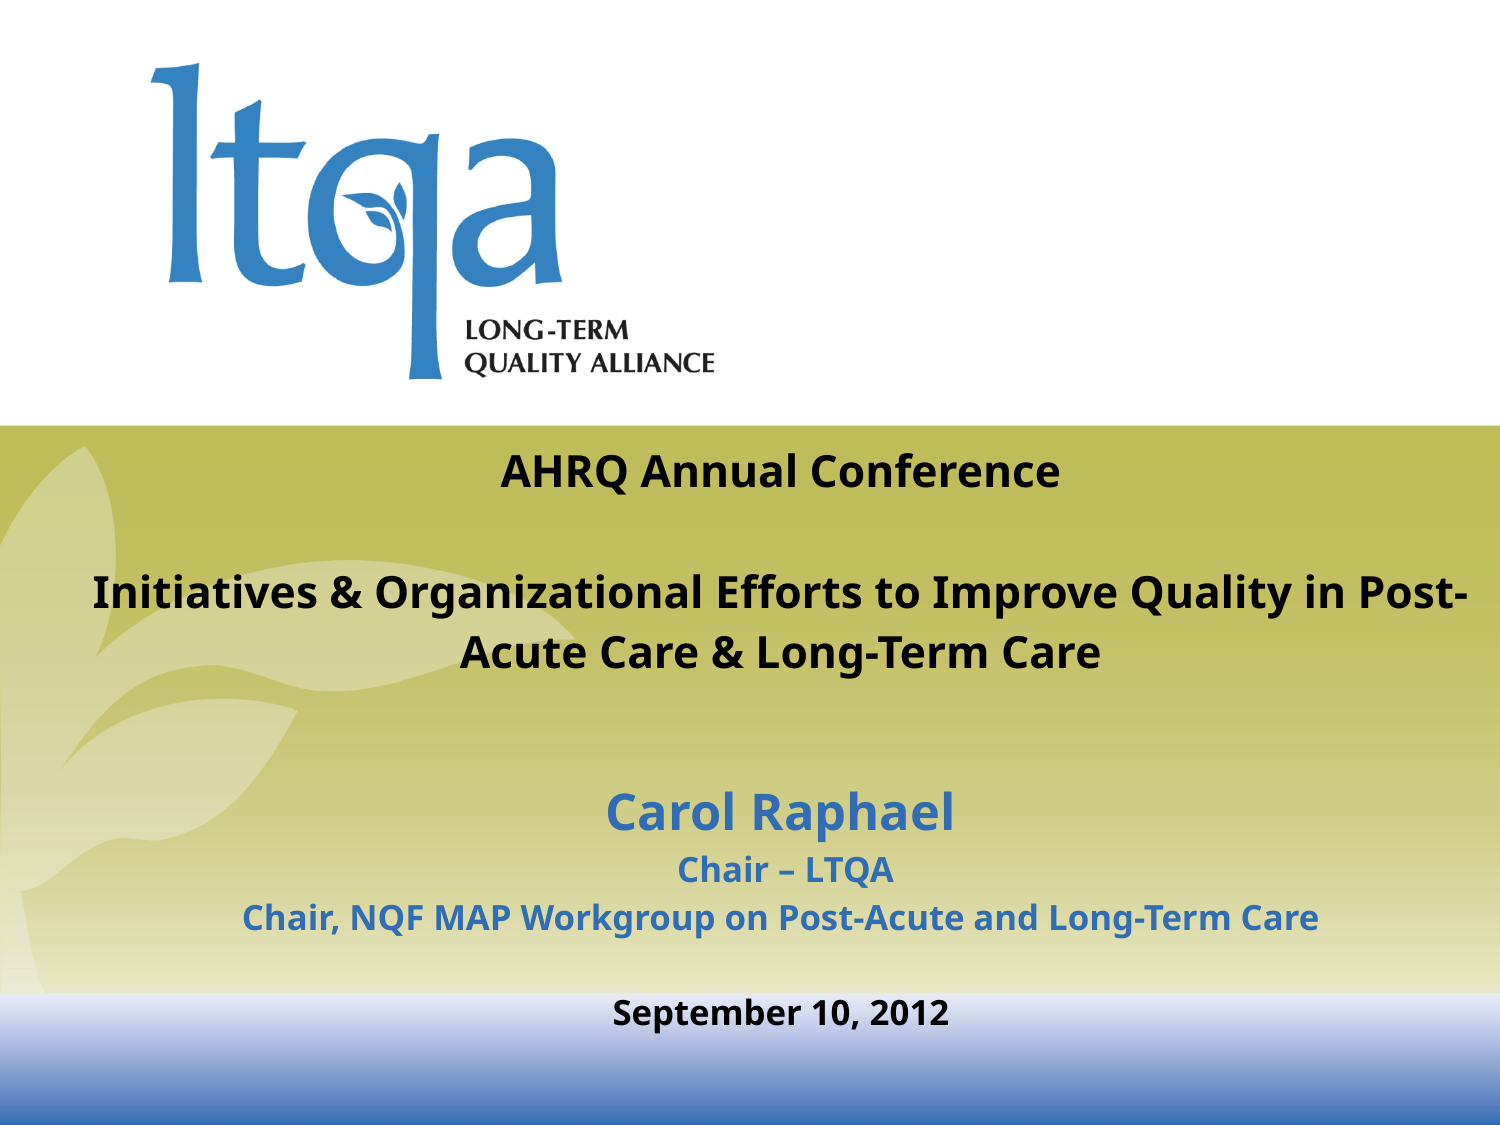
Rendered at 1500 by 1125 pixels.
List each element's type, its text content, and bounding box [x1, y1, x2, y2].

title AHRQ Annual Conference Initiatives & Organizational Efforts to Improve Quality in Post-Acute Care & Long-Term Care Carol Raphael Chair – LTQA Chair, NQF MAP Workgroup on Post-Acute and Long-Term Care September 10, 2012 [62, 437, 1500, 1125]
picture [0, 63, 1500, 1125]
